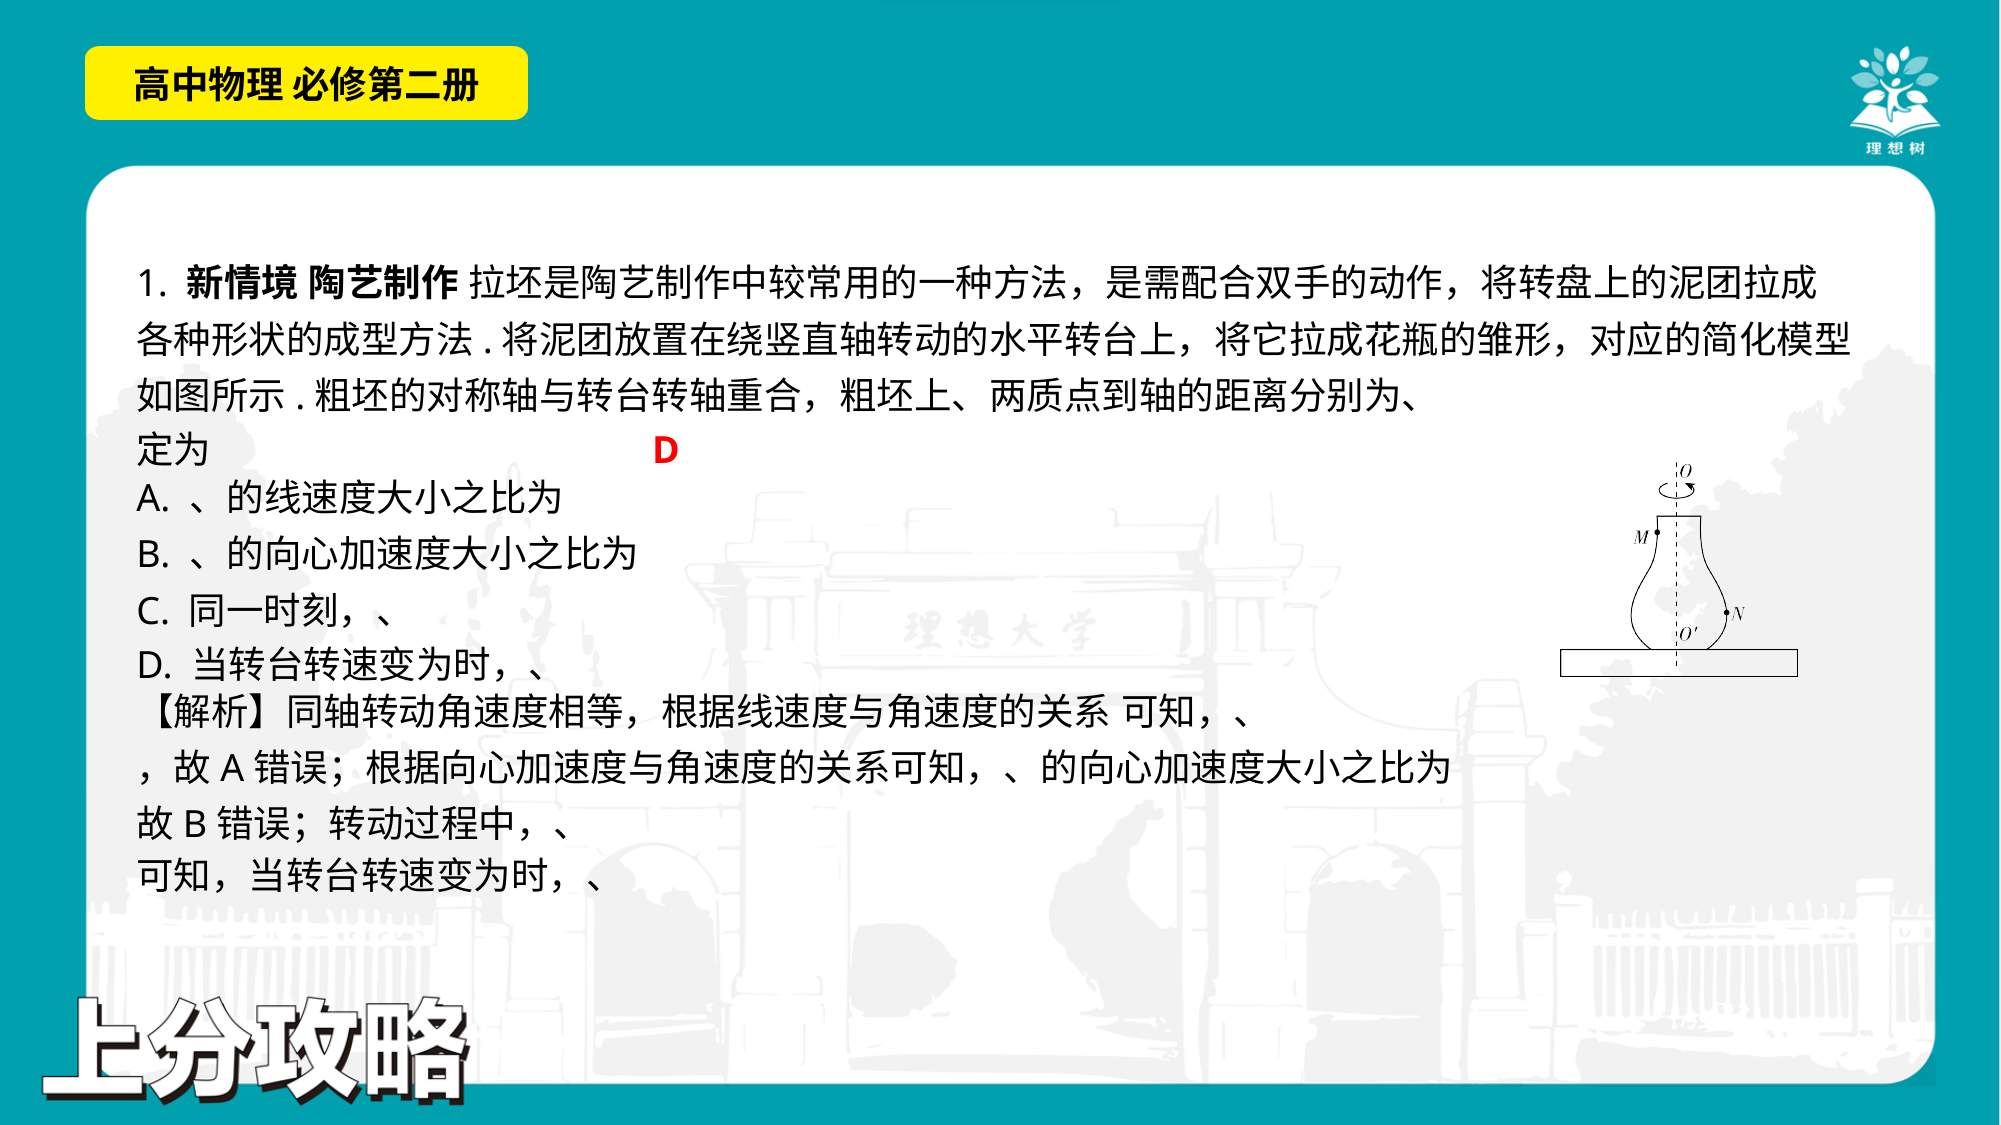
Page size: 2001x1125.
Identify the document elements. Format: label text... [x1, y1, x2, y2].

picture [0, 0, 2000, 1125]
text_box D [638, 416, 694, 467]
